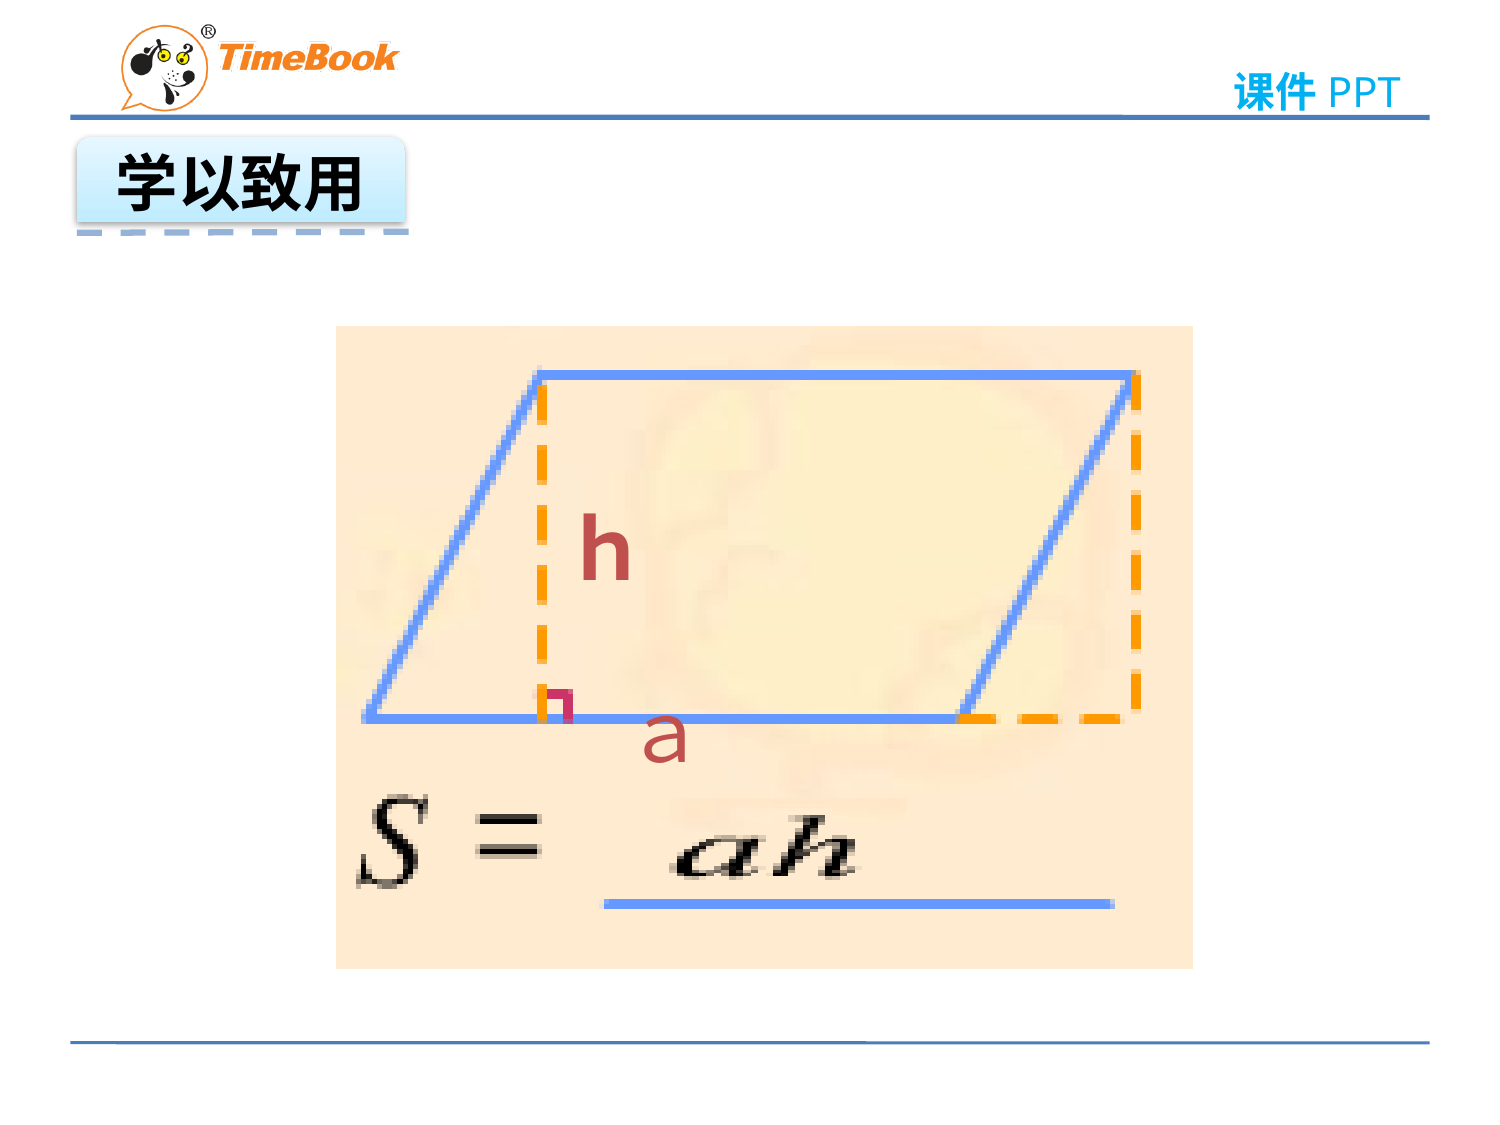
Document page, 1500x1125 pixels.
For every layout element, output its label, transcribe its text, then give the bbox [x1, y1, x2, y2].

text_box 学以致用 [76, 136, 406, 223]
picture [118, 22, 408, 113]
picture [336, 325, 1193, 969]
